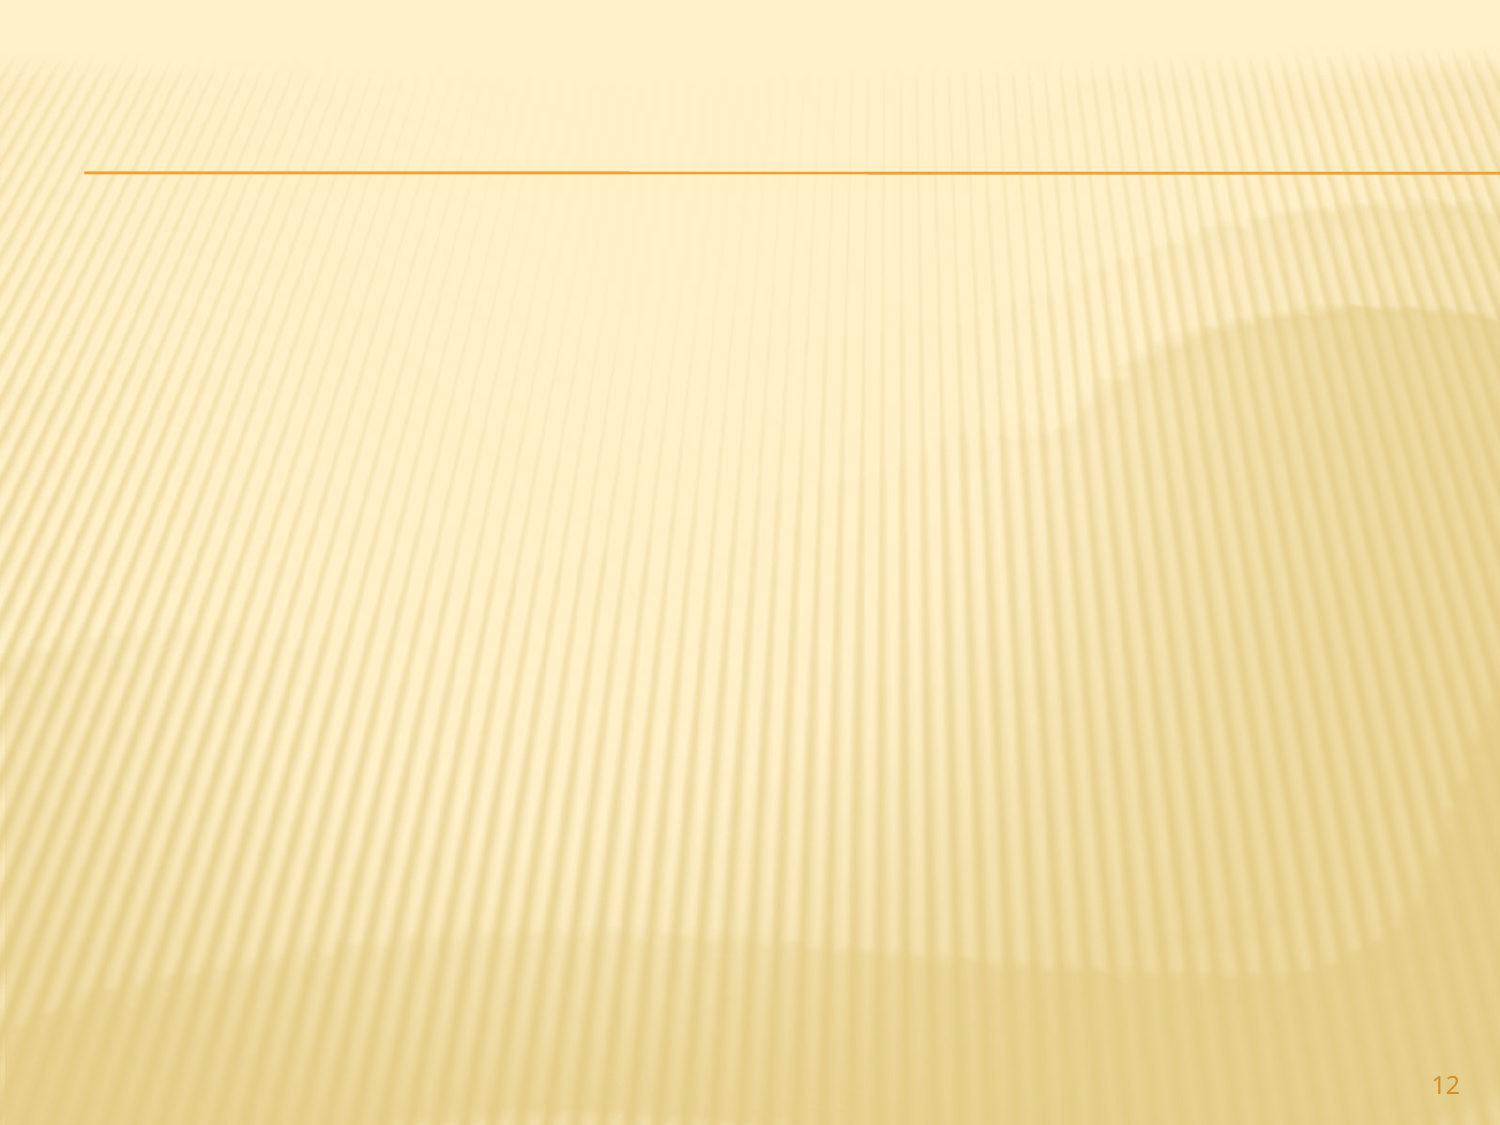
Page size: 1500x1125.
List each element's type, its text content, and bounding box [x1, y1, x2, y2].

slide_number 12 [1350, 1062, 1475, 1103]
